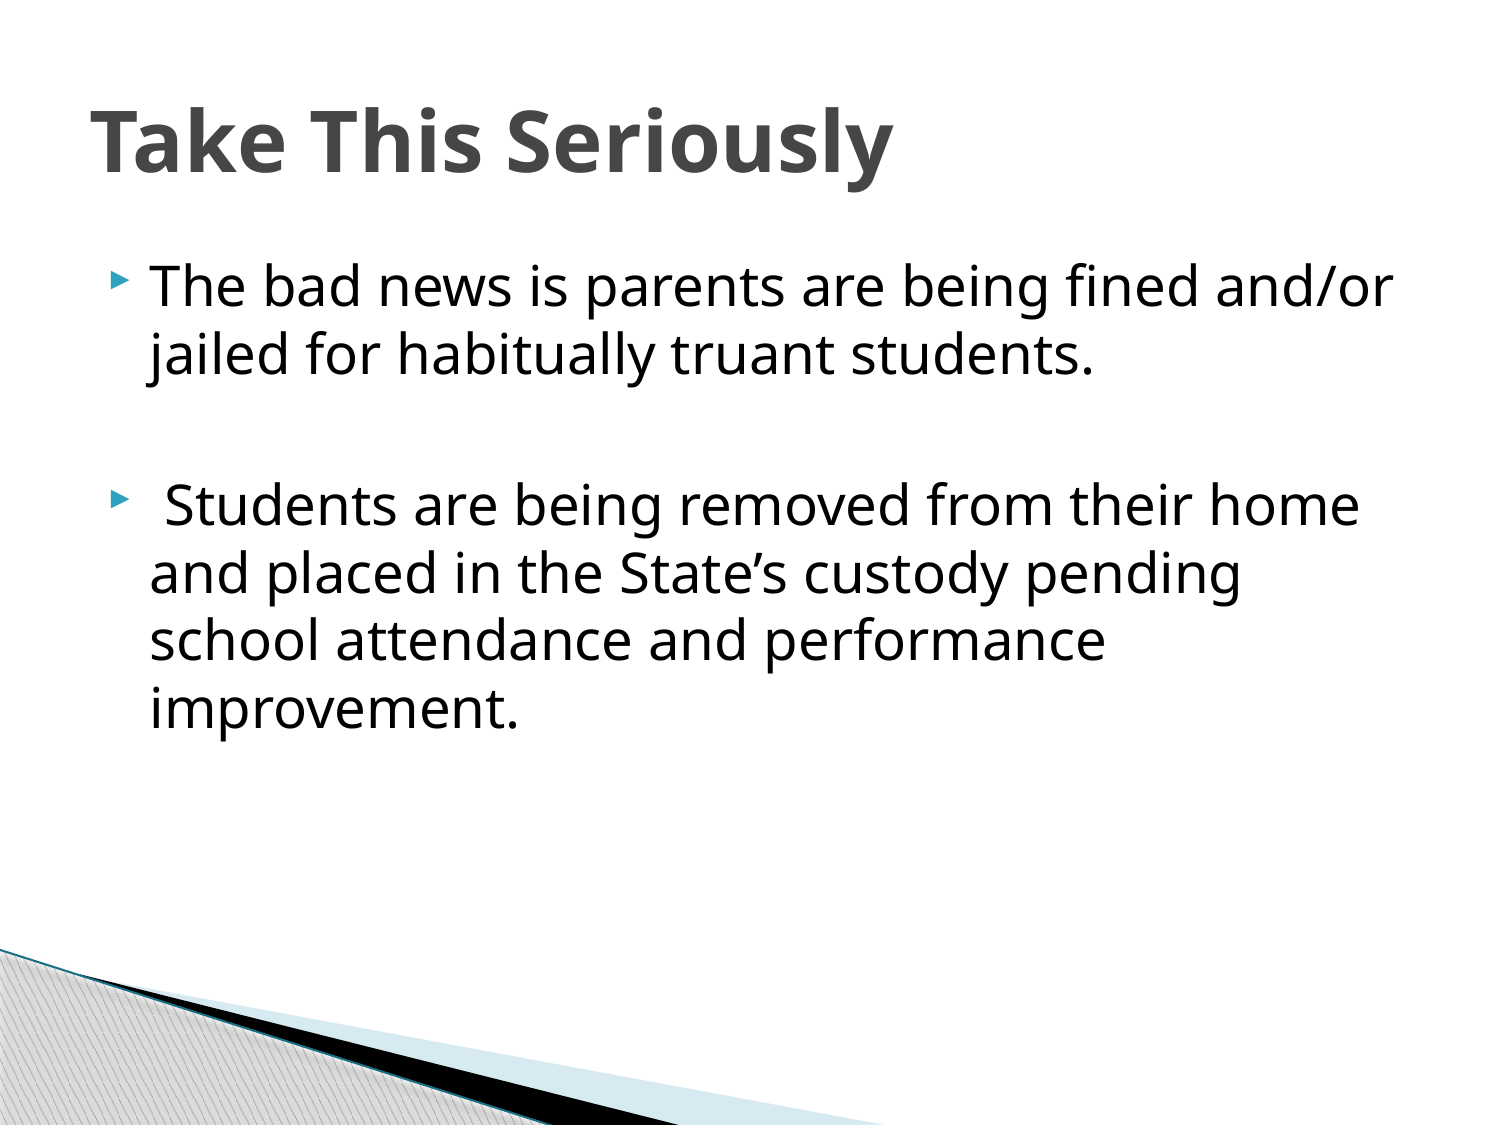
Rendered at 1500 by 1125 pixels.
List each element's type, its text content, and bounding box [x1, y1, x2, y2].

list The bad news is parents are being fined and/or jailed for habitually truant students. Students are being removed from their home and placed in the State’s custody pending school attendance and performance improvement. [75, 243, 1425, 986]
title Take This Seriously [75, 45, 1425, 233]
